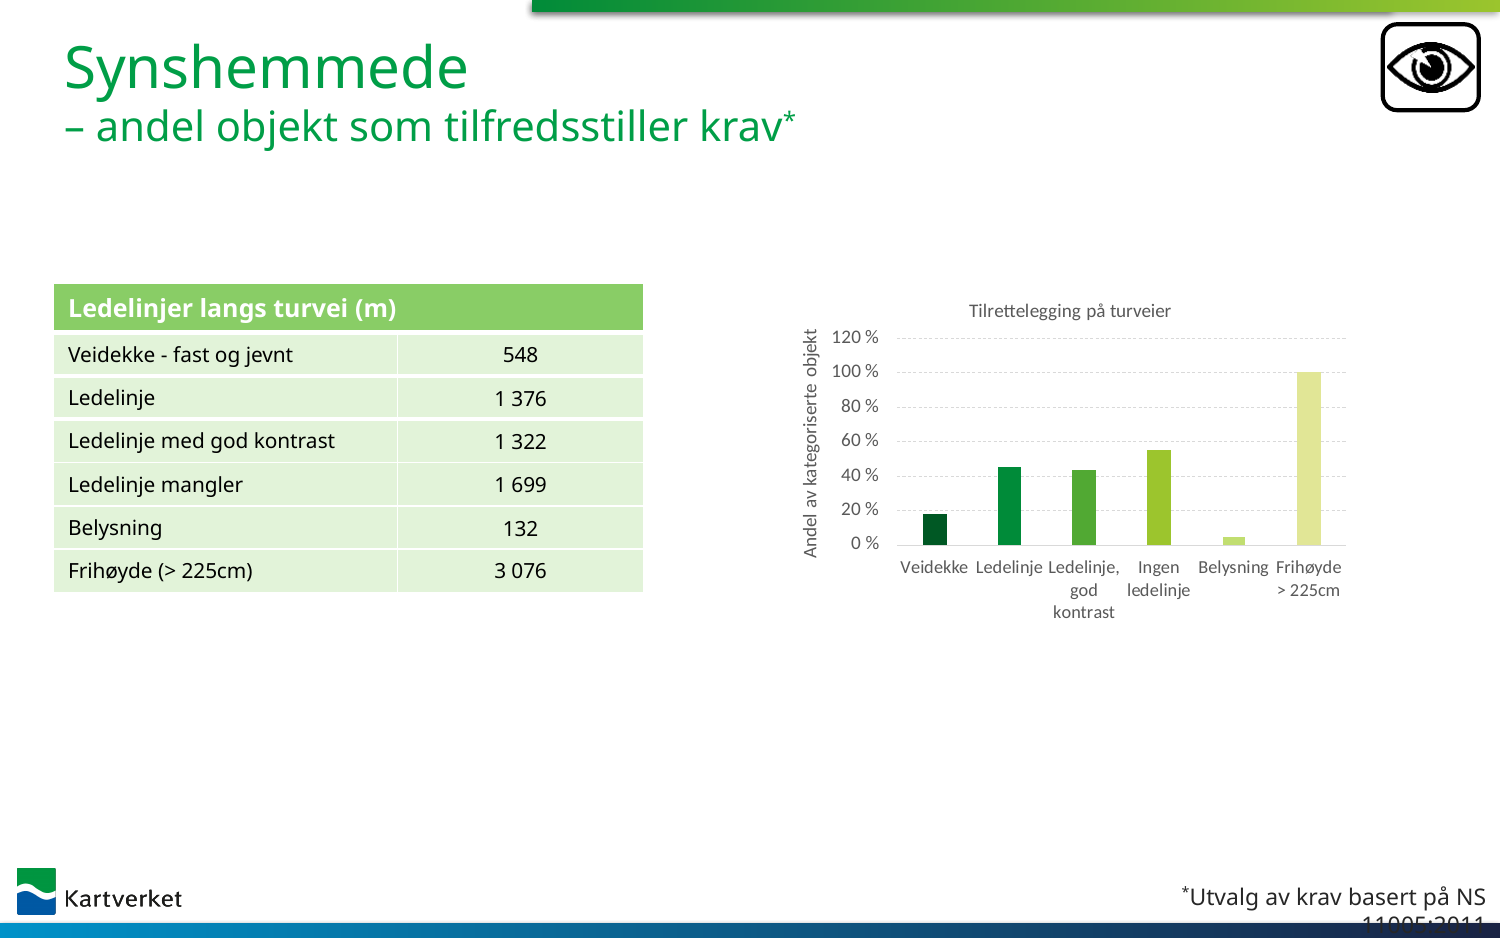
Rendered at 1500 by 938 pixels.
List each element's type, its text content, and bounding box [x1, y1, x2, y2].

table_cell Frihøyde (> 225cm) [54, 550, 397, 592]
table_cell Ledelinje mangler [54, 463, 397, 505]
table_cell Ledelinje med god kontrast [54, 421, 397, 462]
text_box Synshemmede – andel objekt som tilfredsstiller krav* [49, 24, 1431, 158]
text_box *Utvalg av krav basert på NS 11005:2011 [1068, 873, 1500, 938]
table_cell 1 322 [398, 421, 643, 462]
table_cell Belysning [54, 507, 397, 548]
table_cell Ledelinje [54, 378, 397, 417]
table_cell 132 [398, 507, 643, 548]
table_cell 1 376 [398, 378, 643, 417]
table_cell 1 699 [398, 463, 643, 505]
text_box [1382, 24, 1480, 111]
table_header Ledelinjer langs turvei (m) [54, 284, 643, 330]
picture [791, 291, 1349, 630]
table_cell 548 [398, 335, 643, 374]
table_cell Veidekke - fast og jevnt [54, 335, 397, 374]
table_cell 3 076 [398, 550, 643, 592]
